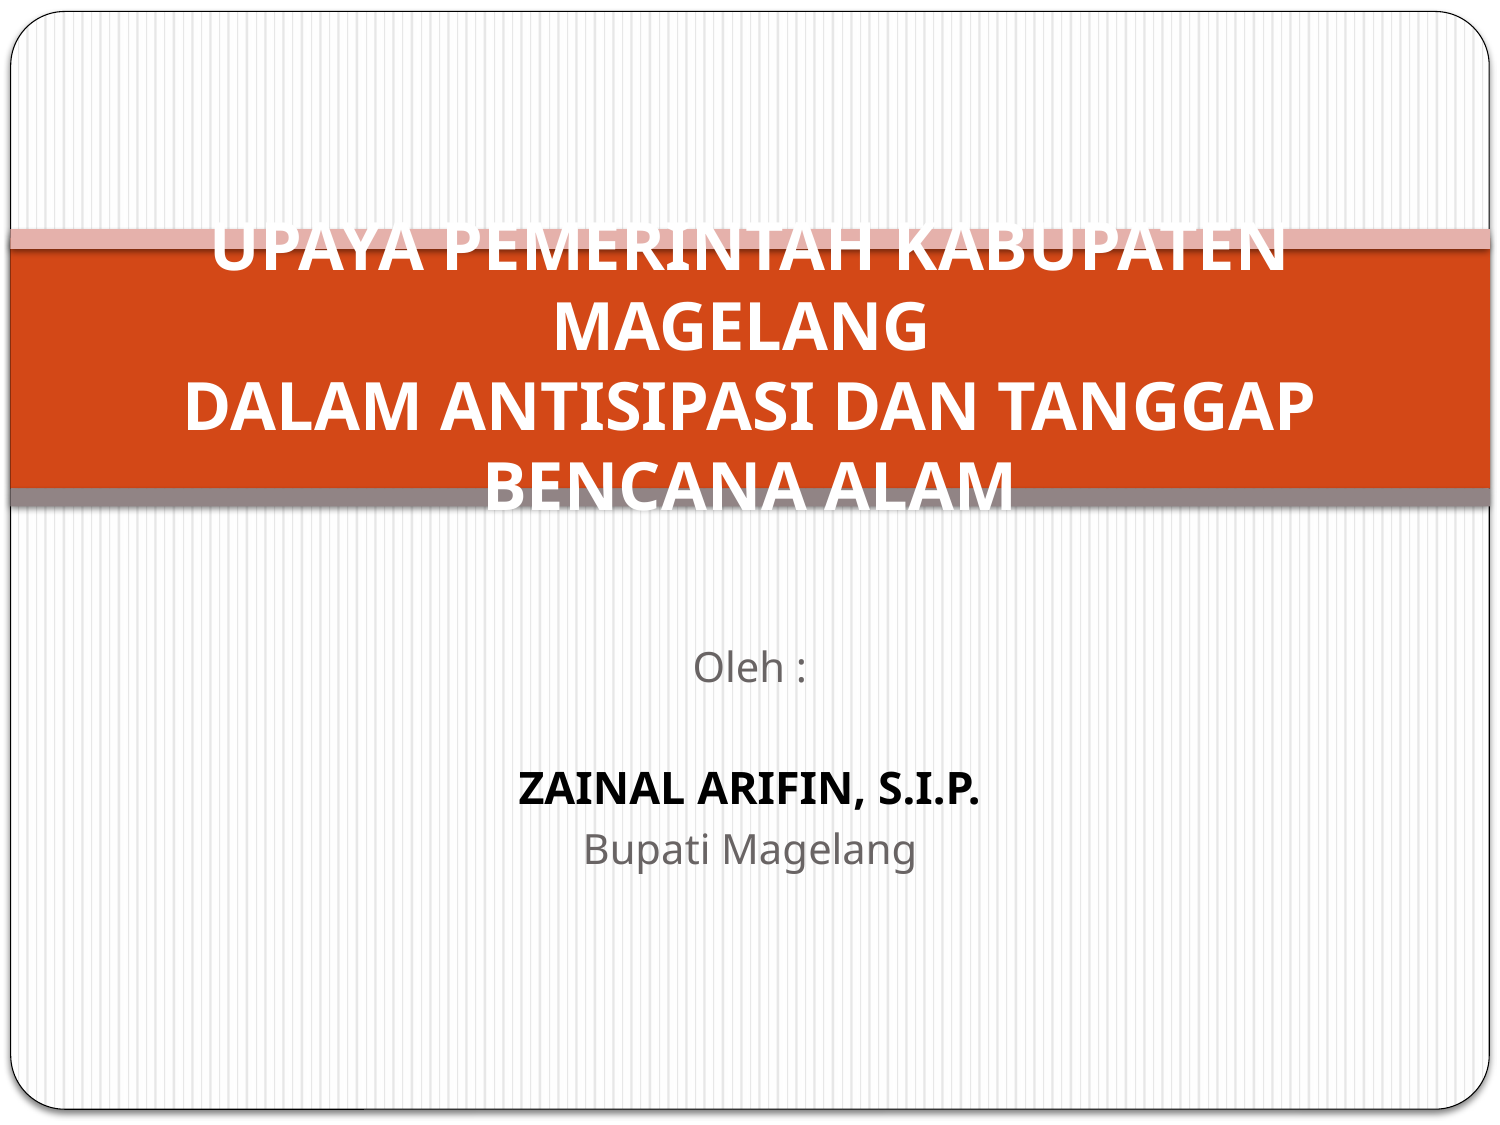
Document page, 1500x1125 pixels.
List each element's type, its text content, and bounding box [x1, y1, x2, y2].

subtitle Oleh : ZAINAL ARIFIN, S.I.P. Bupati Magelang [41, 633, 1459, 882]
title UPAYA PEMERINTAH KABUPATEN MAGELANG DALAM ANTISIPASI DAN TANGGAP BENCANA ALAM [17, 247, 1483, 489]
